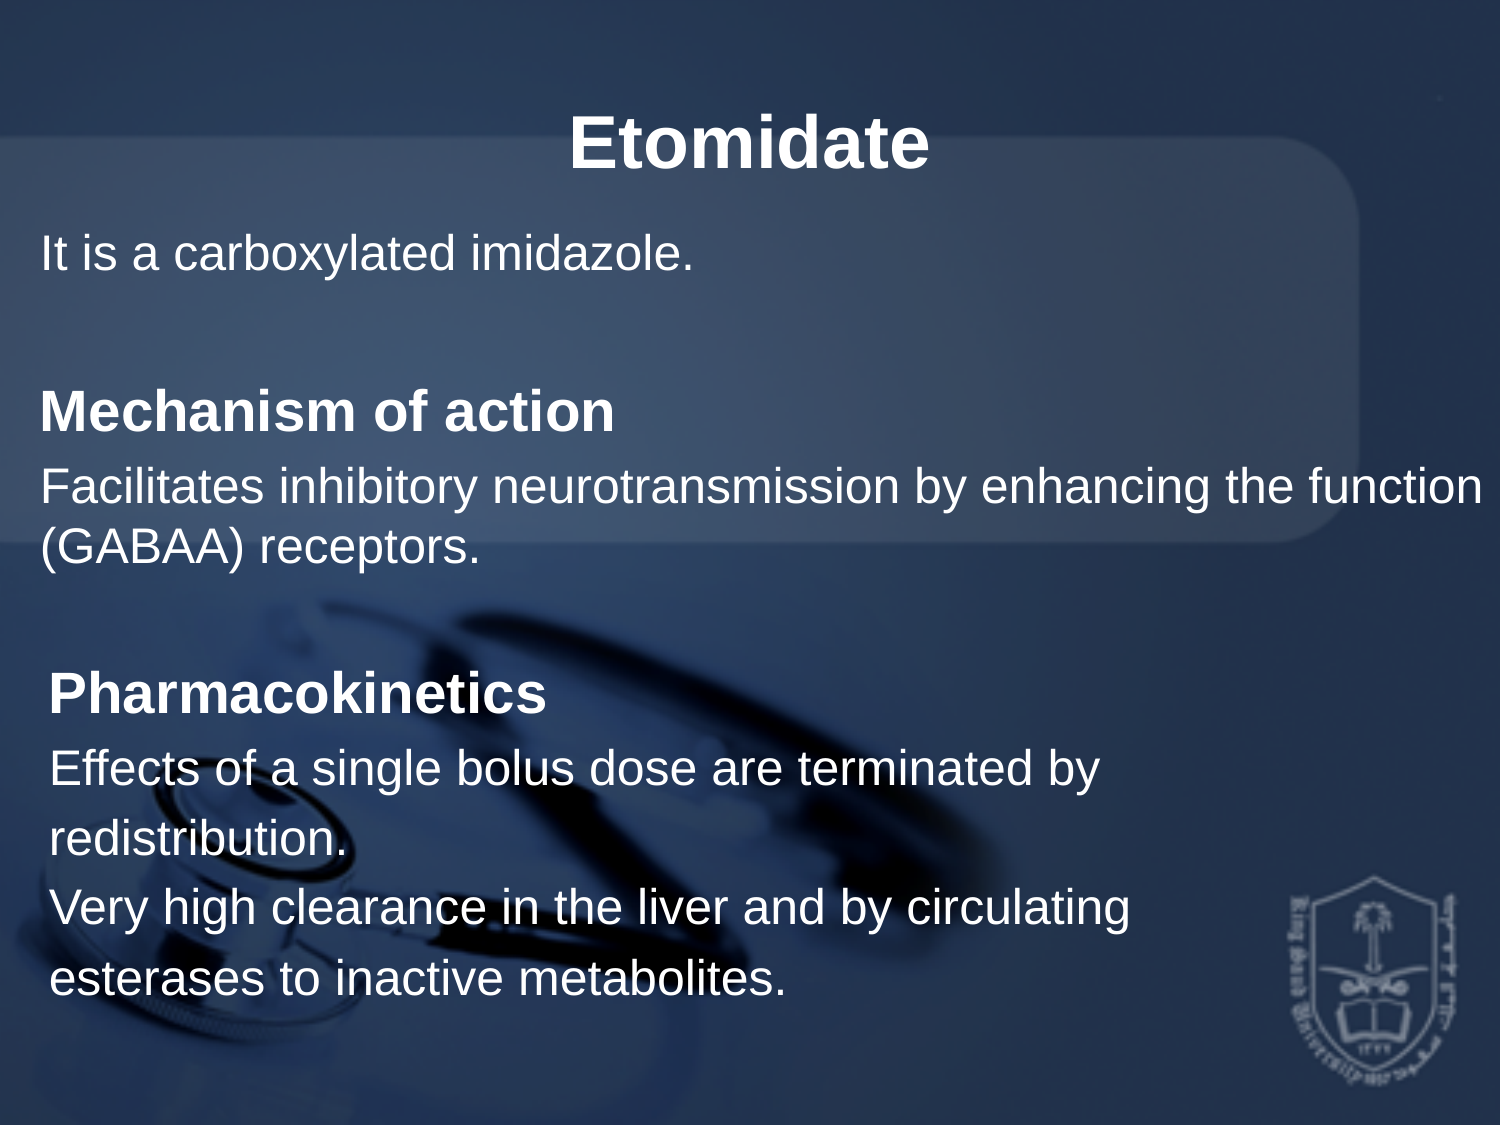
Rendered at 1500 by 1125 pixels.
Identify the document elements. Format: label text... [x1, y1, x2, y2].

title Etomidate [75, 45, 1425, 212]
picture [0, 0, 1500, 1125]
list It is a carboxylated imidazole. Mechanism of action Facilitates inhibitory neurotransmission by enhancing the function (GABAA) receptors. Pharmacokinetics Effects of a single bolus dose are terminated by redistribution. Very high clearance in the liver and by circulating esterases to inactive metabolites. [24, 212, 1500, 955]
